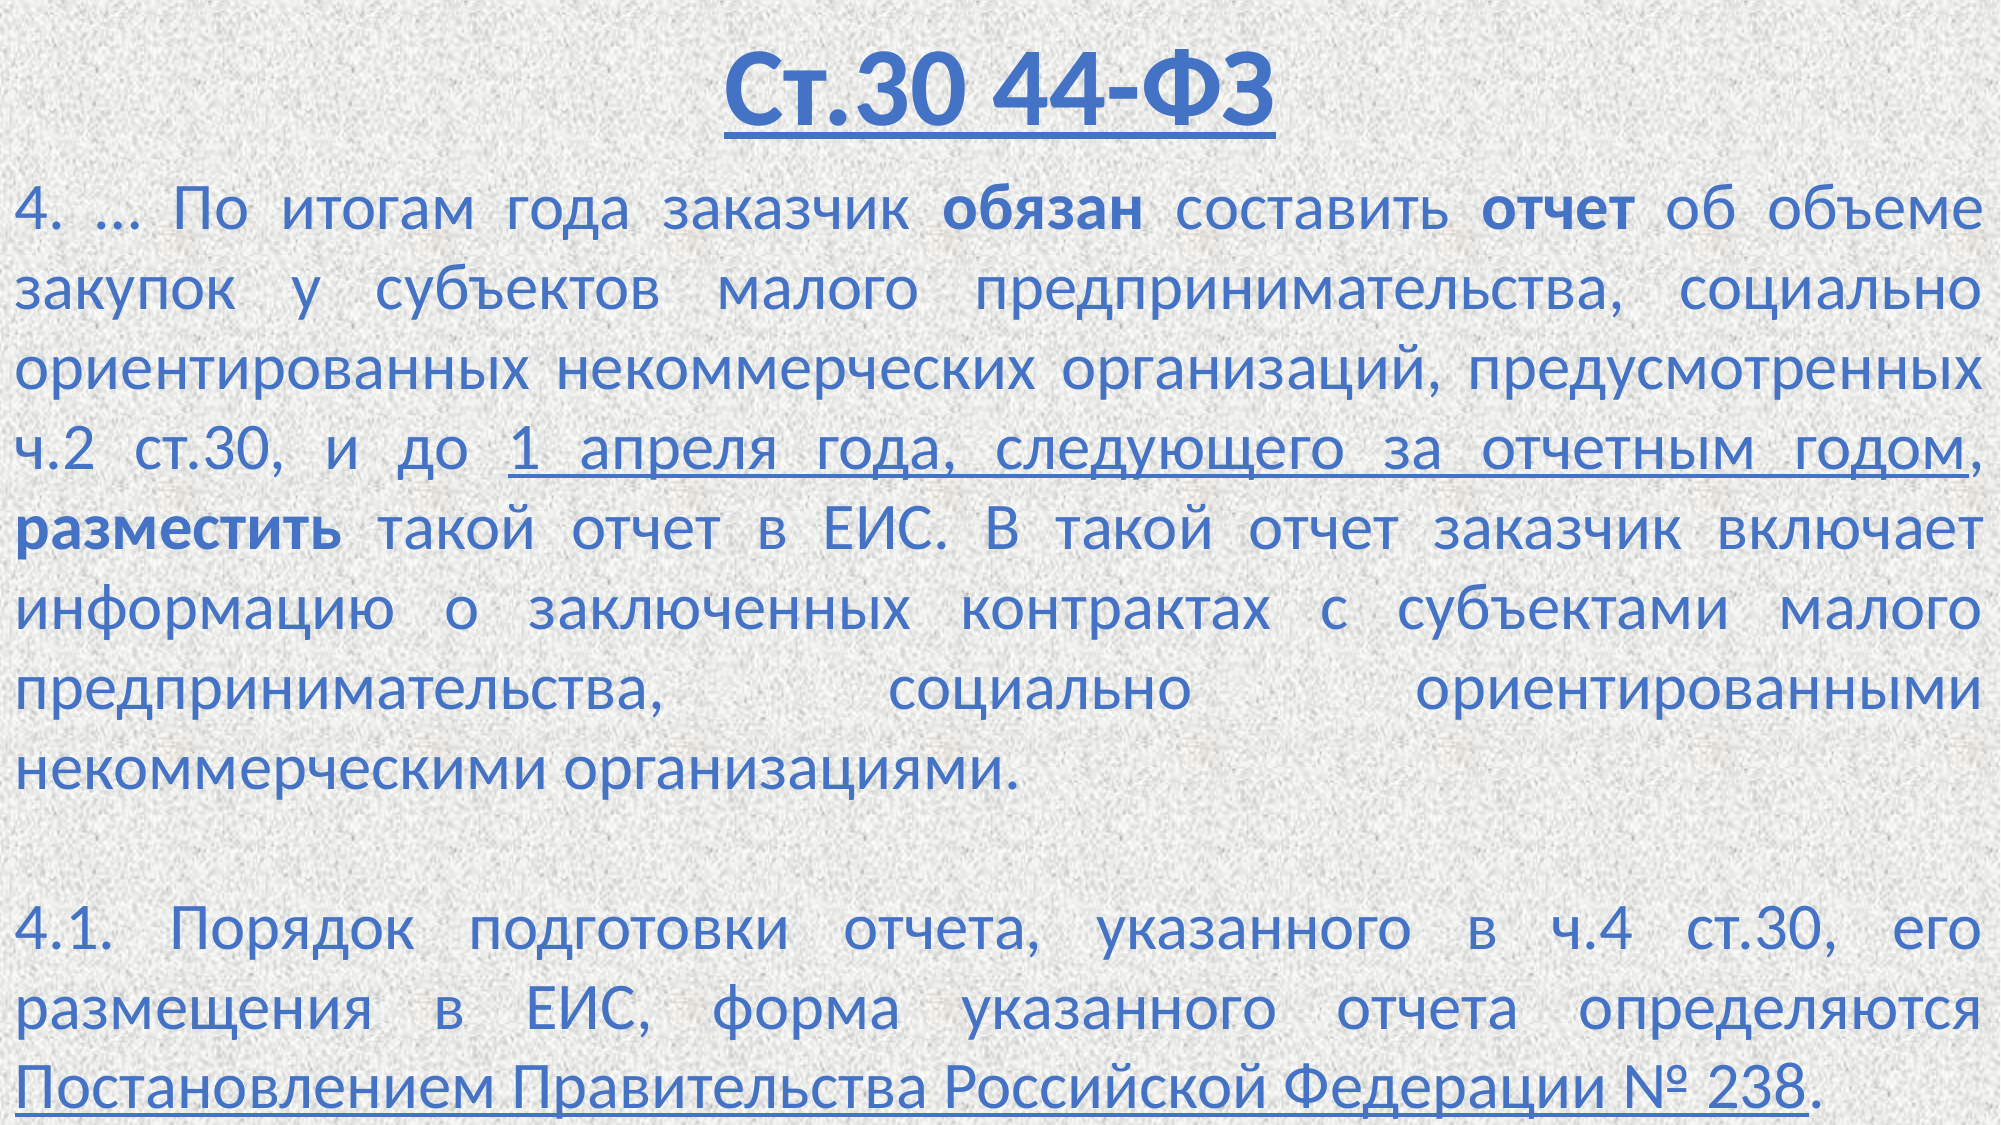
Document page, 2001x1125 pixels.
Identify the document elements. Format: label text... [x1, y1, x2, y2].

text_box Ст.30 44-ФЗ [0, 0, 2000, 161]
text_box 4. … По итогам года заказчик обязан составить отчет об объеме закупок у субъектов малого предпринимательства, социально ориентированных некоммерческих организаций, предусмотренных ч.2 ст.30, и до 1 апреля года, следующего за отчетным годом, разместить такой отчет в ЕИС. В такой отчет заказчик включает информацию о заключенных контрактах с субъектами малого предпринимательства, социально ориентированными некоммерческими организациями. 4.1. Порядок подготовки отчета, указанного в ч.4 ст.30, его размещения в ЕИС, форма указанного отчета определяются Постановлением Правительства Российской Федерации № 238. [0, 161, 2000, 1125]
